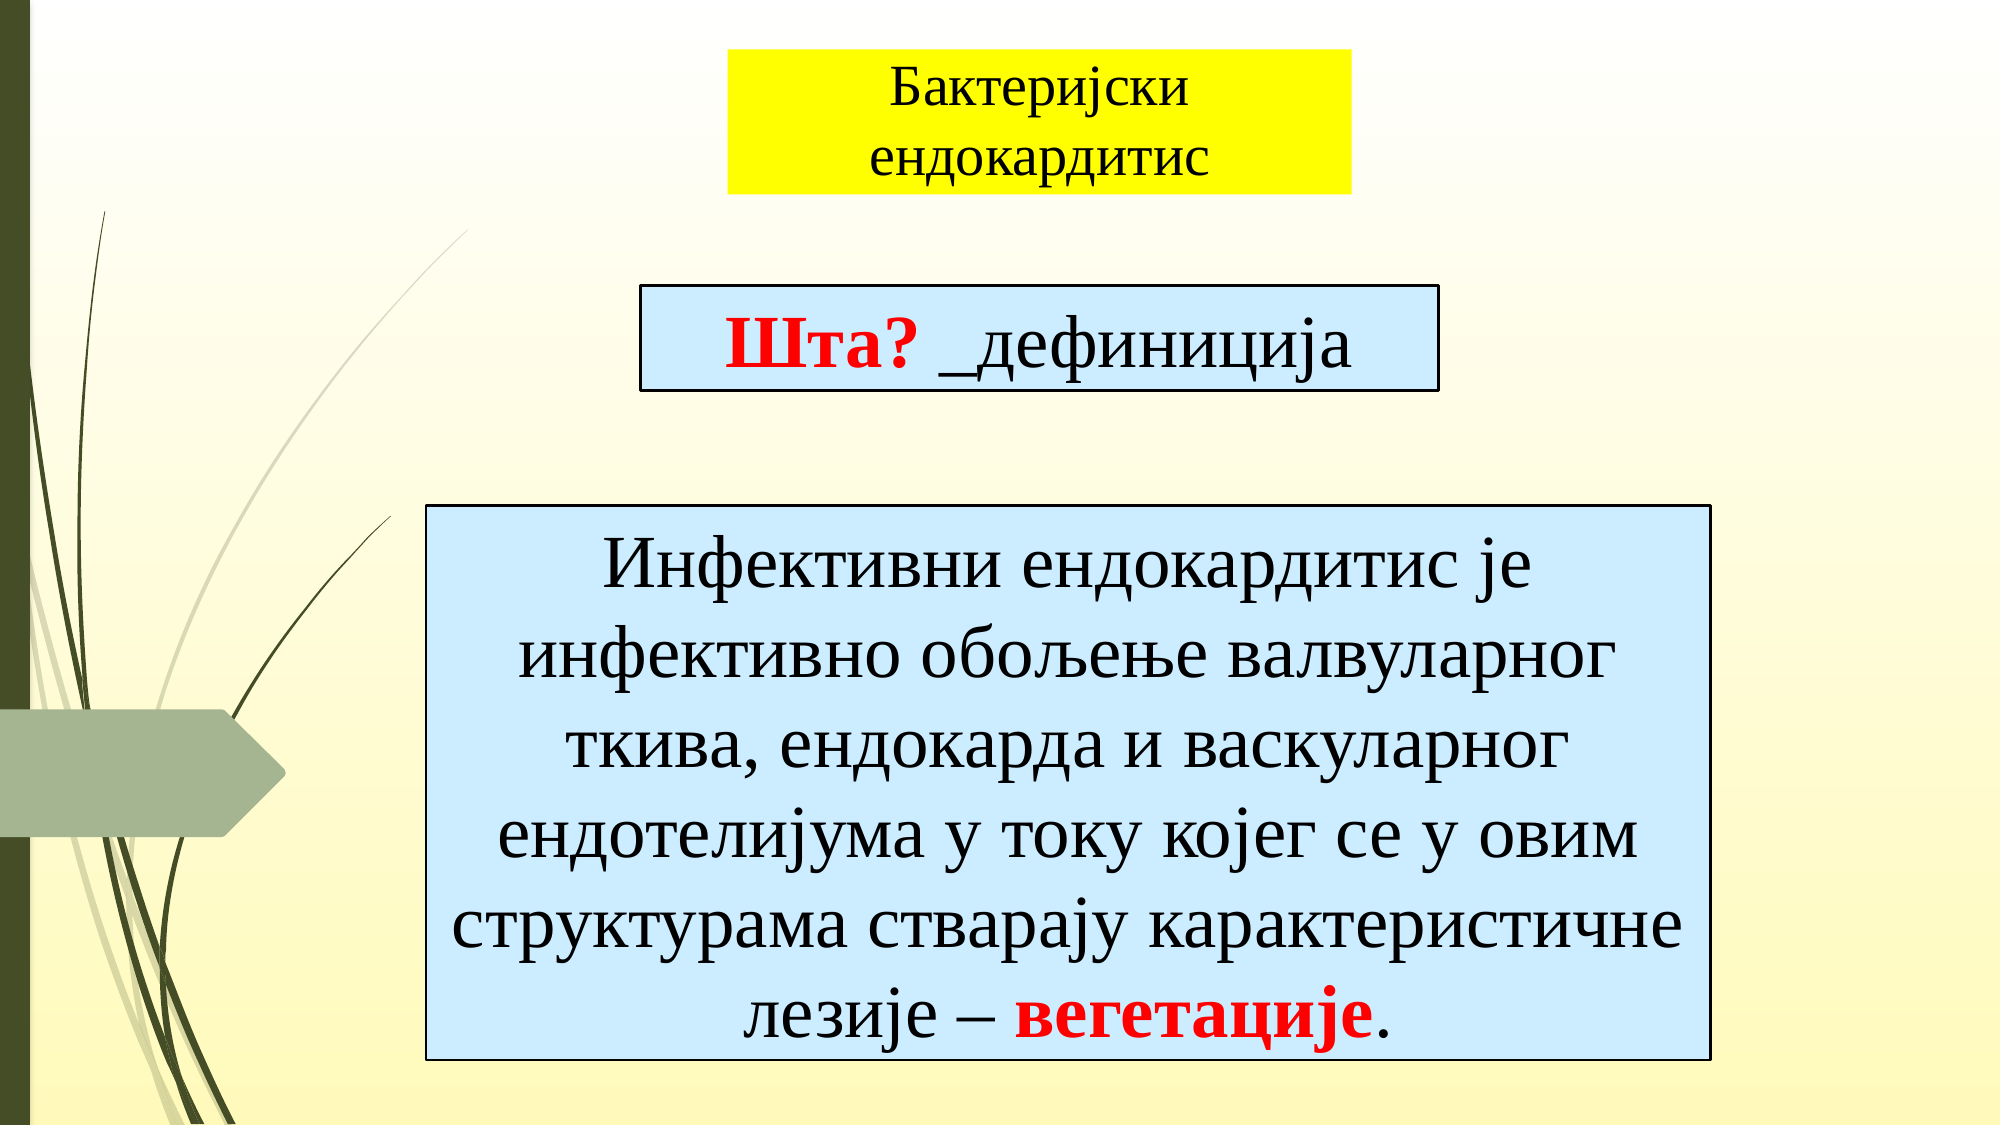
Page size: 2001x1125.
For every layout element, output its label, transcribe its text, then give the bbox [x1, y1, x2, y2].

text_box Инфективни ендокардитис је инфективно обољење валвуларног ткива, ендокарда и васкуларног ендотелијума у току којег се у овим структурама стварају карактеристичне лезије – вегетације. [426, 505, 1711, 1060]
title Бактеријски ендокардитис [727, 49, 1352, 195]
text_box Шта? _дефиниција [640, 285, 1439, 391]
